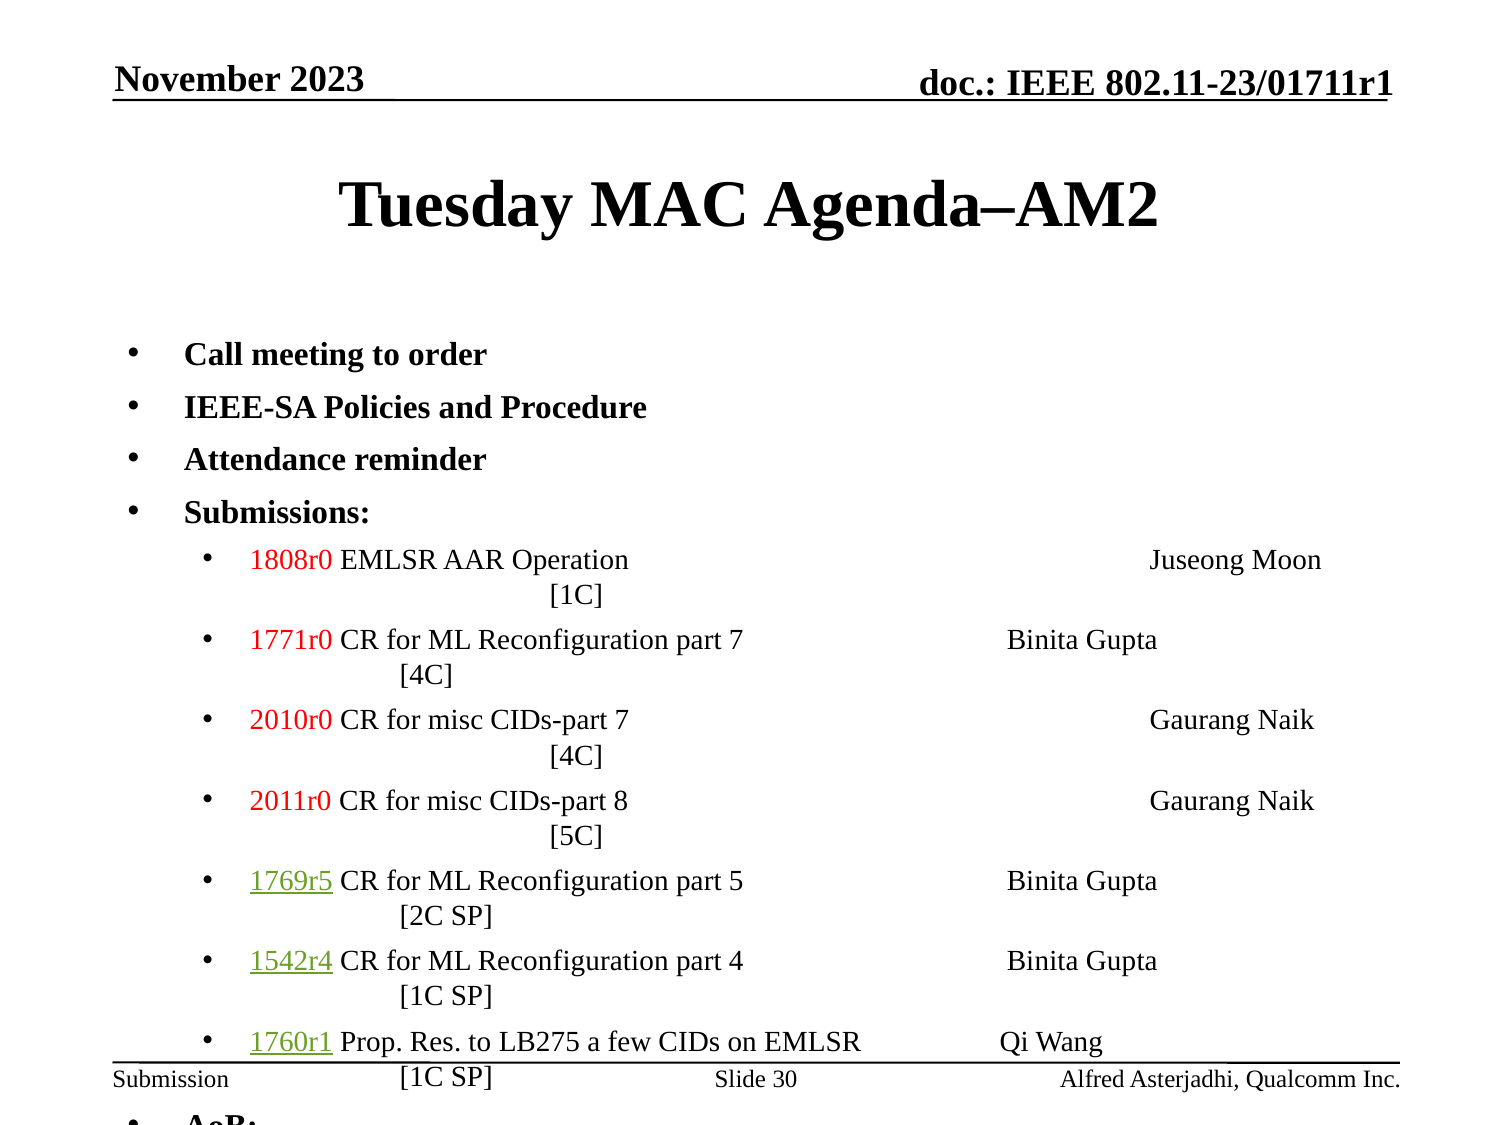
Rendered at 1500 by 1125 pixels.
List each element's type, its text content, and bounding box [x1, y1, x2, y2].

title Tuesday MAC Agenda–AM2 [112, 112, 1388, 288]
list Call meeting to order IEEE-SA Policies and Procedure Attendance reminder Submissions: 1808r0 EMLSR AAR Operation Juseong Moon [1C] 1771r0 CR for ML Reconfiguration part 7 Binita Gupta [4C] 2010r0 CR for misc CIDs-part 7 Gaurang Naik [4C] 2011r0 CR for misc CIDs-part 8 Gaurang Naik [5C] 1769r5 CR for ML Reconfiguration part 5 Binita Gupta [2C SP] 1542r4 CR for ML Reconfiguration part 4 Binita Gupta [1C SP] 1760r1 Prop. Res. to LB275 a few CIDs on EMLSR Qi Wang [1C SP] AoB: Recess [112, 324, 1388, 1063]
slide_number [114, 54, 423, 100]
footer Alfred Asterjadhi, Qualcomm Inc. [878, 1061, 1402, 1093]
slide_number Slide 30 [712, 1061, 800, 1123]
